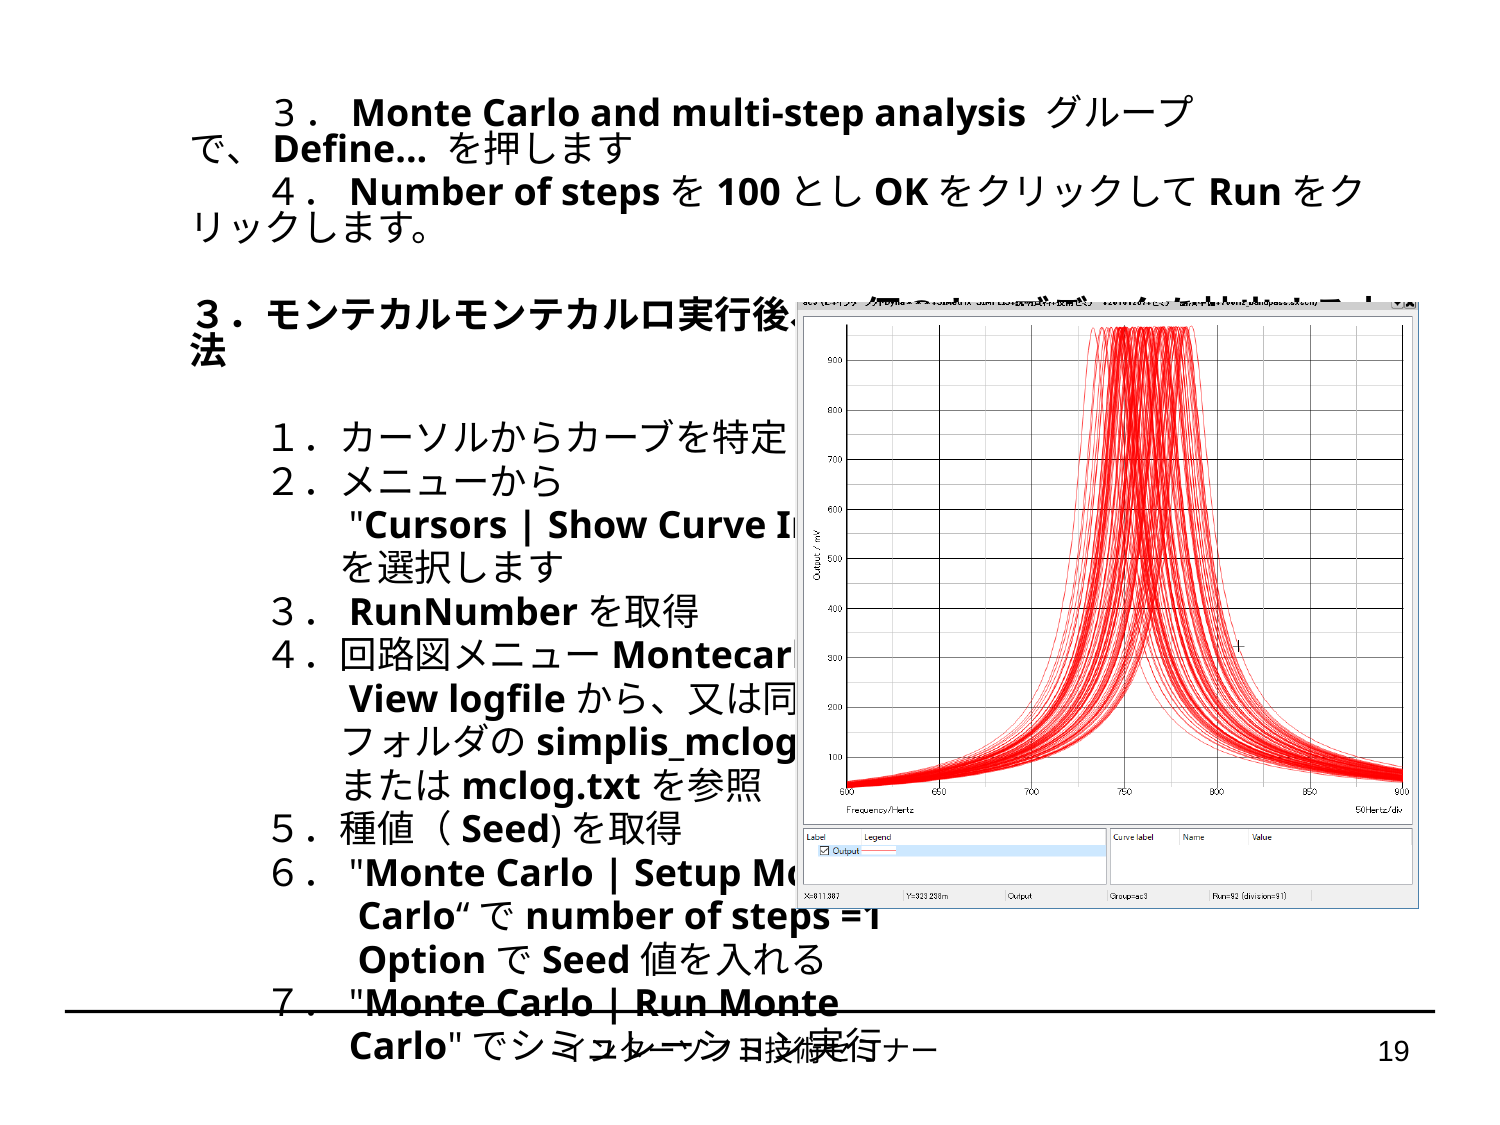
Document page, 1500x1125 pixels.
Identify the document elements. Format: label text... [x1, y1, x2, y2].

slide_number 19 [1074, 1024, 1425, 1103]
text_box [64, 1009, 1436, 1014]
text_box 3．Monte Carlo and multi-step analysis グループで、Define... を押します ４．Number of stepsを100としOKをクリックしてRunをクリックします。 ３．モンテカルモンテカルロ実行後、一個のカーブデータを抽出する方法 １．カーソルからカーブを特定 ２．メニューから "Cursors | Show Curve Info“ を選択します ３．RunNumberを取得 ４．回路図メニューMontecarlo｜ View logfileから、又は同じ フォルダのsimplis_mclog.log, またはmclog.txtを参照 ５．種値（Seed)を取得 ６．"Monte Carlo | Setup Monte Carlo“でnumber of steps =1 OptionでSeed値を入れる ７．"Monte Carlo | Run Monte Carlo"でシミュレーション実行 [100, 90, 1425, 999]
picture [794, 302, 1419, 909]
footer インターソフト技術セミナー [512, 1024, 988, 1103]
